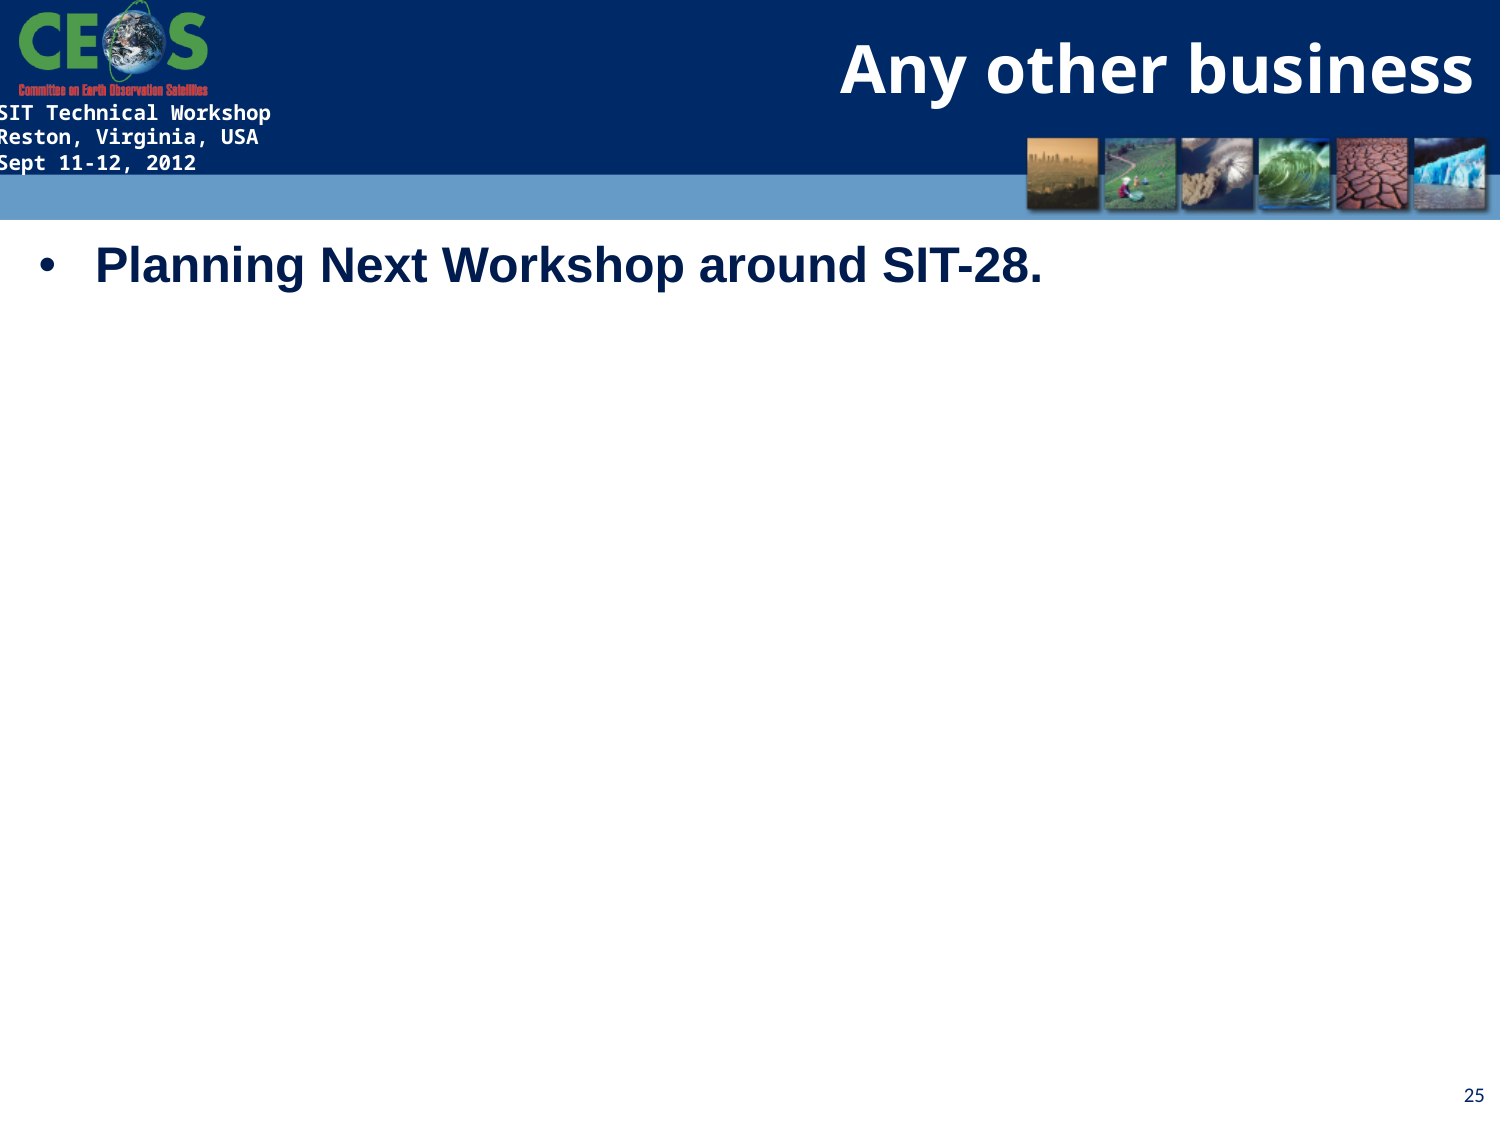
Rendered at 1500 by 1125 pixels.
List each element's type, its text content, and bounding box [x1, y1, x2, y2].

title Any other business [216, 16, 1491, 117]
slide_number 25 [1187, 1073, 1500, 1125]
text_box Planning Next Workshop around SIT-28. [24, 232, 1473, 1074]
picture [0, 0, 1500, 220]
